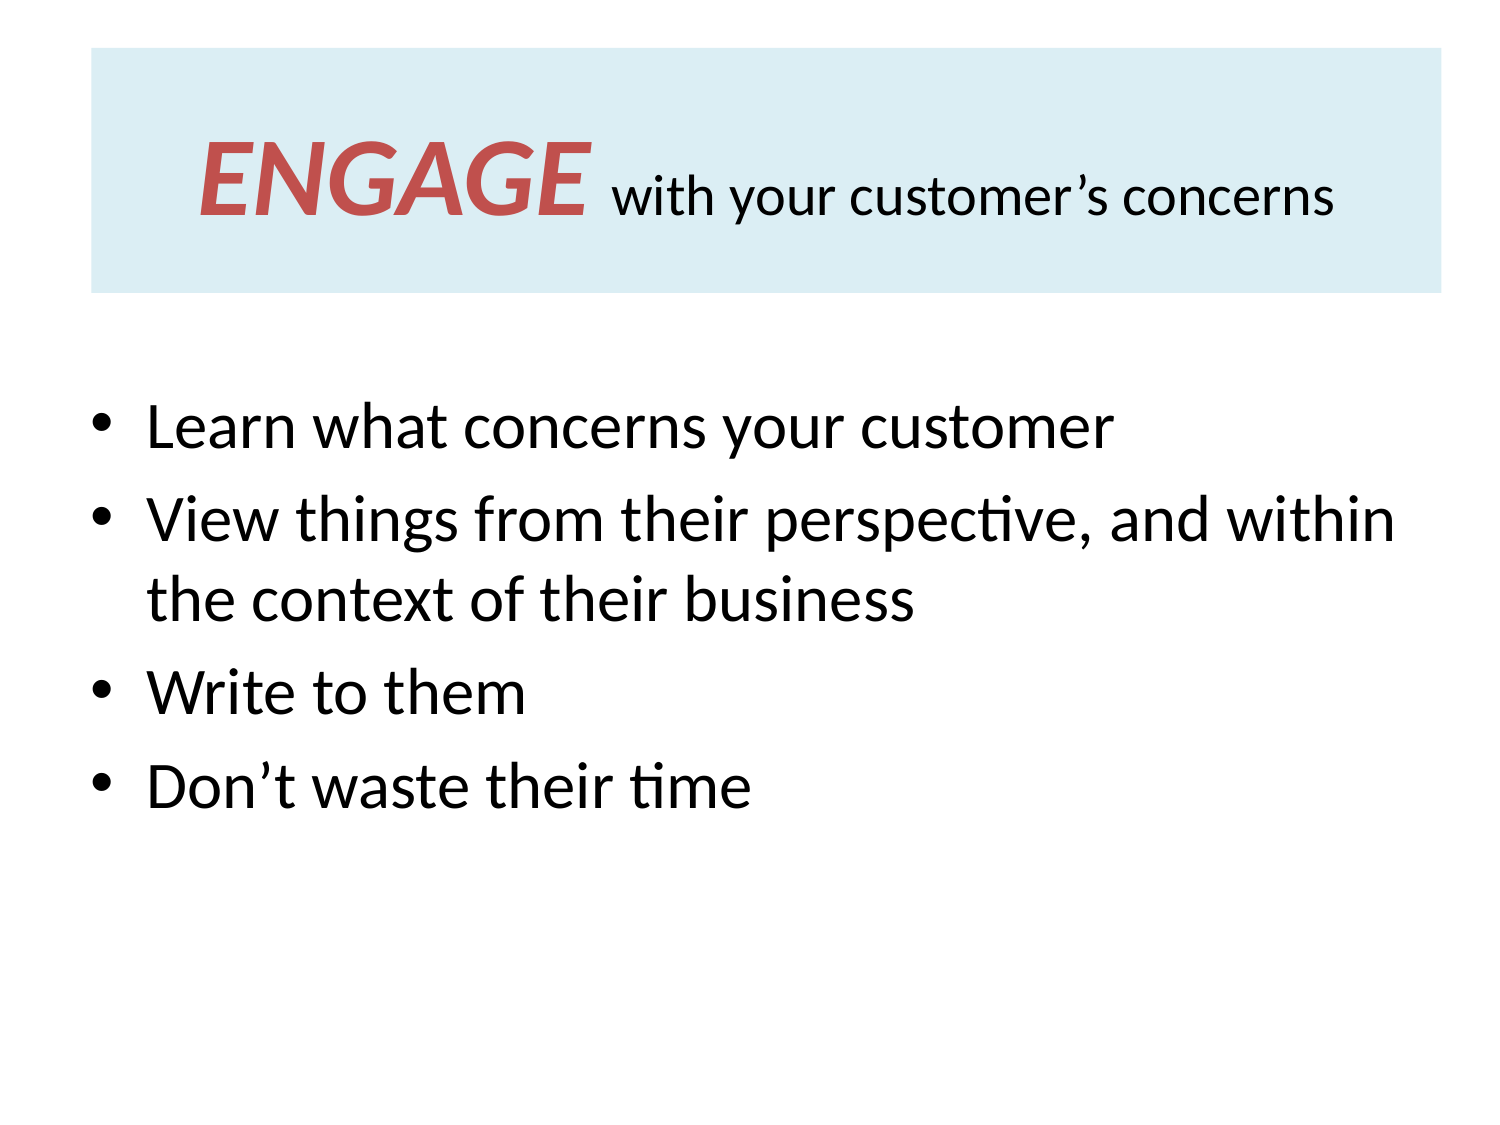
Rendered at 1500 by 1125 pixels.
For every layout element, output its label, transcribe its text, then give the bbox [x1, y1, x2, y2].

title ENGAGE with your customer’s concerns [91, 47, 1442, 293]
list Learn what concerns your customer View things from their perspective, and within the context of their business Write to them Don’t waste their time [75, 374, 1425, 1005]
